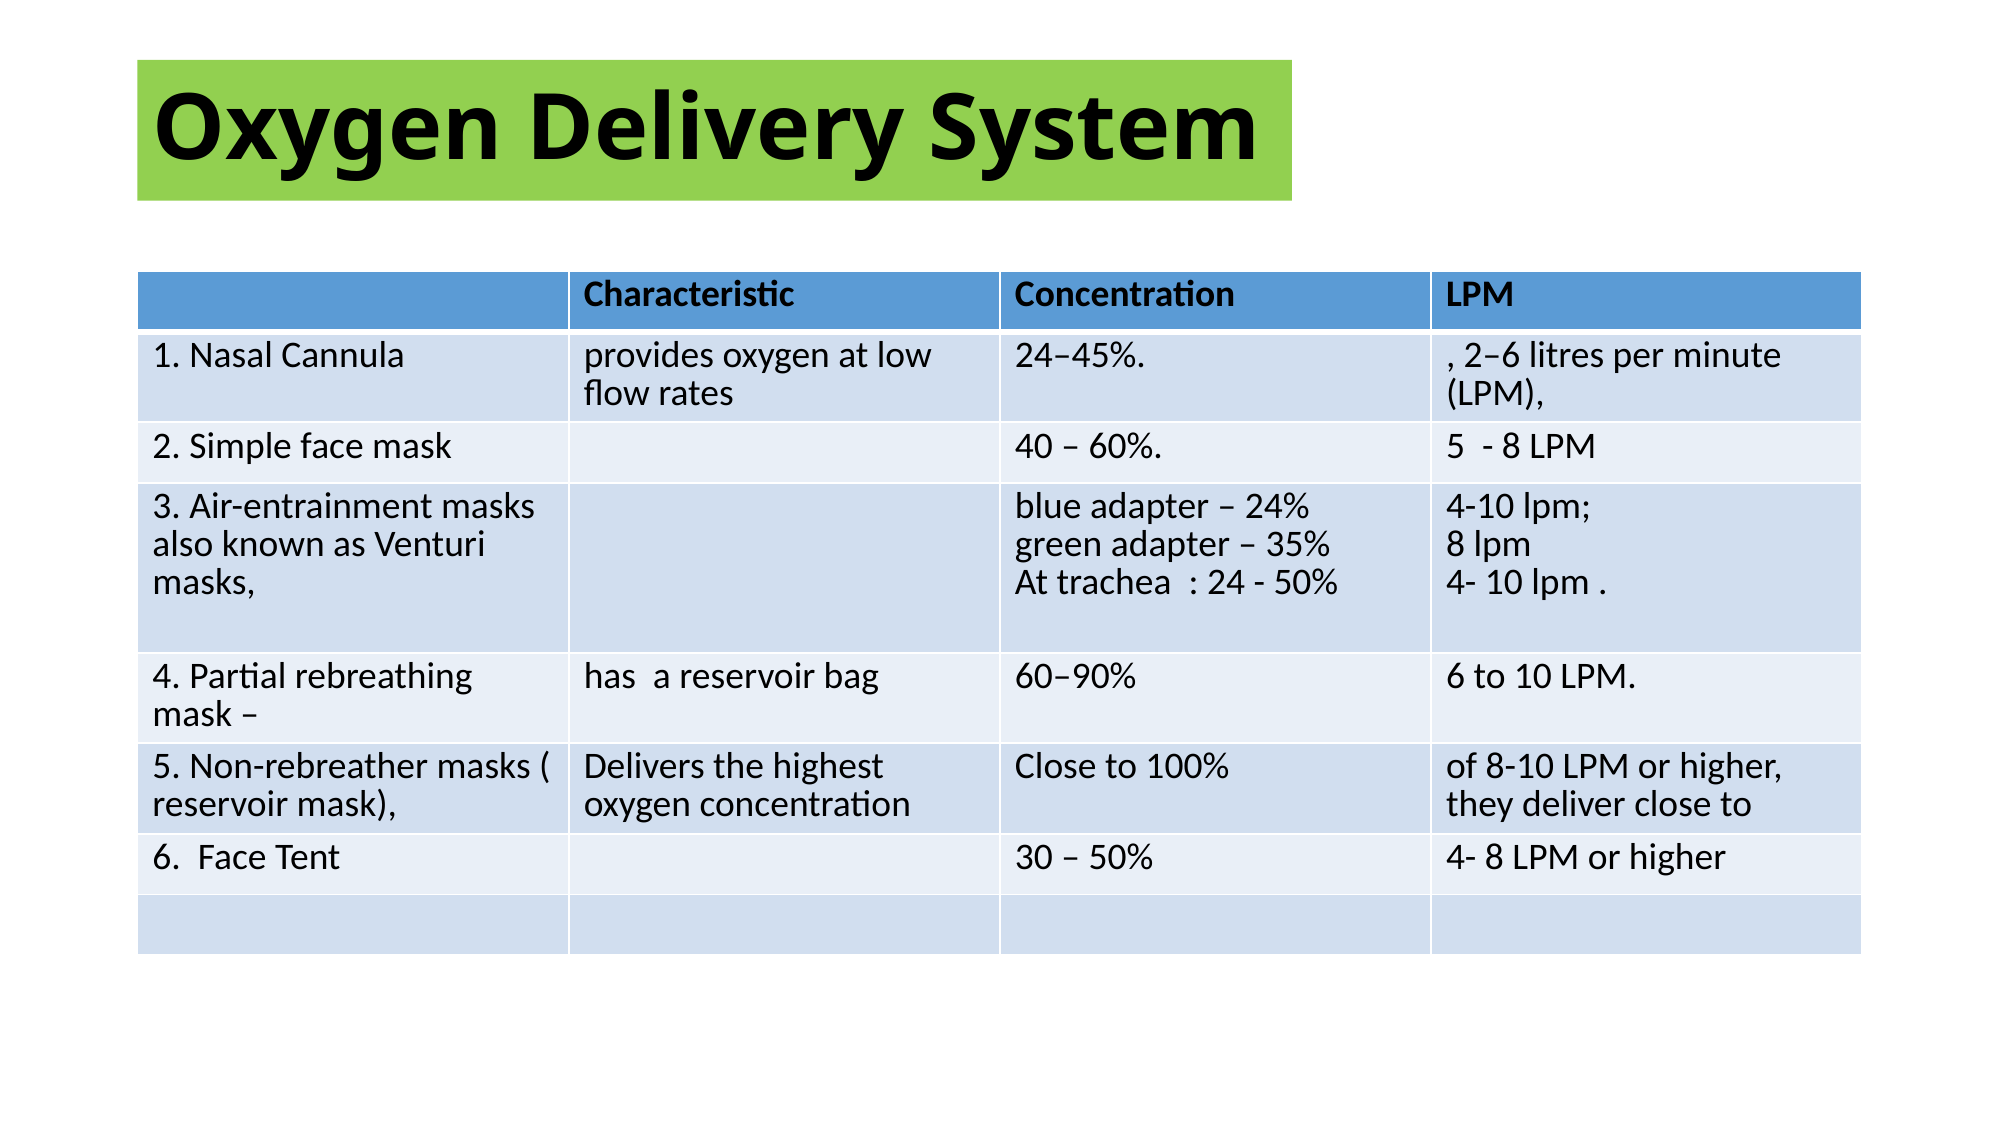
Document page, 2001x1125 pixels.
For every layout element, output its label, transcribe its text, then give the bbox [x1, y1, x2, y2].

table_cell [570, 895, 999, 954]
title Oxygen Delivery System [137, 59, 1292, 201]
table_cell [570, 423, 999, 482]
table_cell [1001, 895, 1430, 954]
table_cell 4. Partial rebreathing mask – [138, 654, 568, 742]
table_cell 40 – 60%. [1001, 423, 1430, 482]
table_cell [570, 835, 999, 894]
table_cell blue adapter – 24% green adapter – 35% At trachea : 24 - 50% [1001, 484, 1430, 652]
table_cell 5. Non-rebreather masks ( reservoir mask), [138, 744, 568, 833]
table_cell Delivers the highest oxygen concentration [570, 744, 999, 833]
table_cell 3. Air-entrainment masks also known as Venturi masks, [138, 484, 568, 652]
table_cell [1432, 895, 1861, 954]
table_cell 6. Face Tent [138, 835, 568, 894]
table_cell 2. Simple face mask [138, 423, 568, 482]
table_cell 6 to 10 LPM. [1432, 654, 1861, 742]
table_cell 4-10 lpm; 8 lpm 4- 10 lpm . [1432, 484, 1861, 652]
table_cell 30 – 50% [1001, 835, 1430, 894]
table_cell 1. Nasal Cannula [138, 335, 568, 421]
table_cell of 8-10 LPM or higher, they deliver close to [1432, 744, 1861, 833]
table_cell Close to 100% [1001, 744, 1430, 833]
table_header LPM [1432, 272, 1861, 329]
table_header Characteristic [570, 272, 999, 329]
table_cell 5 - 8 LPM [1432, 423, 1861, 482]
table_header Concentration [1001, 272, 1430, 329]
table_header [138, 272, 568, 329]
table_cell has a reservoir bag [570, 654, 999, 742]
table_cell [570, 484, 999, 652]
table_cell provides oxygen at low flow rates [570, 335, 999, 421]
table_cell , 2–6 litres per minute (LPM), [1432, 335, 1861, 421]
table_cell [138, 895, 568, 954]
table_cell 24–45%. [1001, 335, 1430, 421]
table_cell 60–90% [1001, 654, 1430, 742]
table_cell 4- 8 LPM or higher [1432, 835, 1861, 894]
